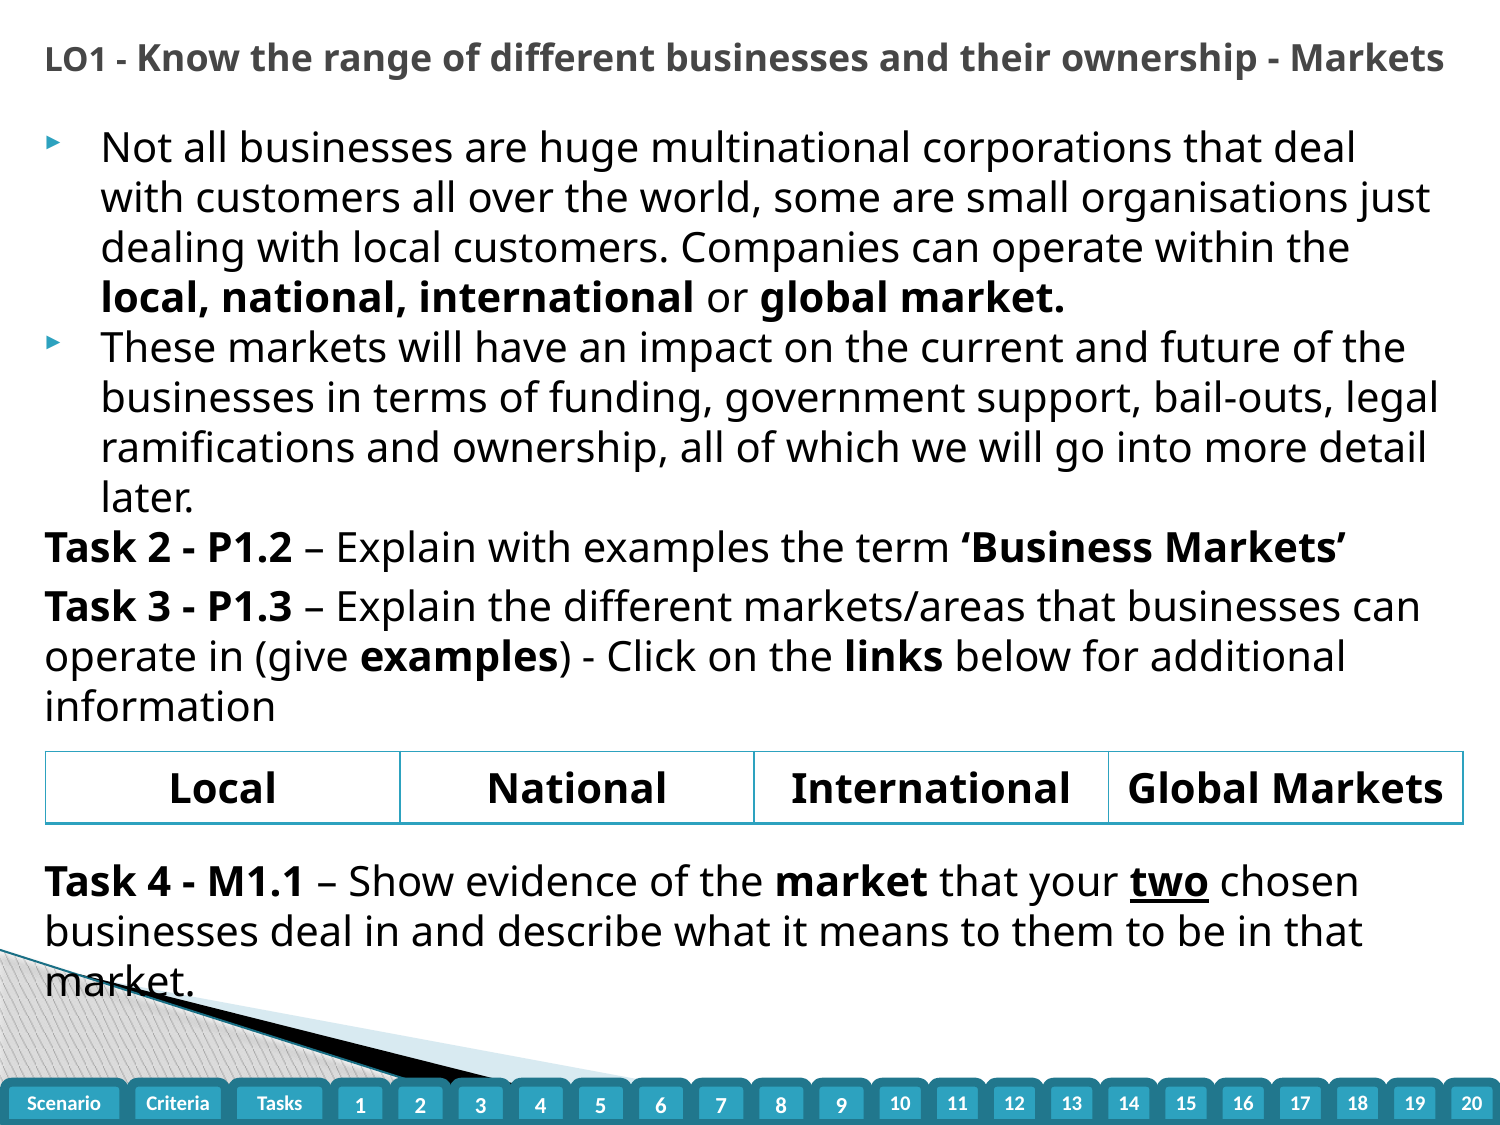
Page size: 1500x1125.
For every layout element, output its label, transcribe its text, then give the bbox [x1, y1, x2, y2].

table_header National [401, 752, 753, 822]
list Not all businesses are huge multinational corporations that deal with customers all over the world, some are small organisations just dealing with local customers. Companies can operate within the local, national, international or global market. These markets will have an impact on the current and future of the businesses in terms of funding, government support, bail-outs, legal ramifications and ownership, all of which we will go into more detail later. Task 2 - P1.2 – Explain with examples the term ‘Business Markets’ Task 3 - P1.3 – Explain the different markets/areas that businesses can operate in (give examples) - Click on the links below for additional information Task 4 - M1.1 – Show evidence of the market that your two chosen businesses deal in and describe what it means to them to be in that market. [29, 113, 1459, 988]
table_header Local [46, 752, 399, 822]
title LO1 - Know the range of different businesses and their ownership - Markets [29, 19, 1463, 94]
table_header Global Markets [1109, 752, 1462, 822]
table_header International [755, 752, 1108, 822]
